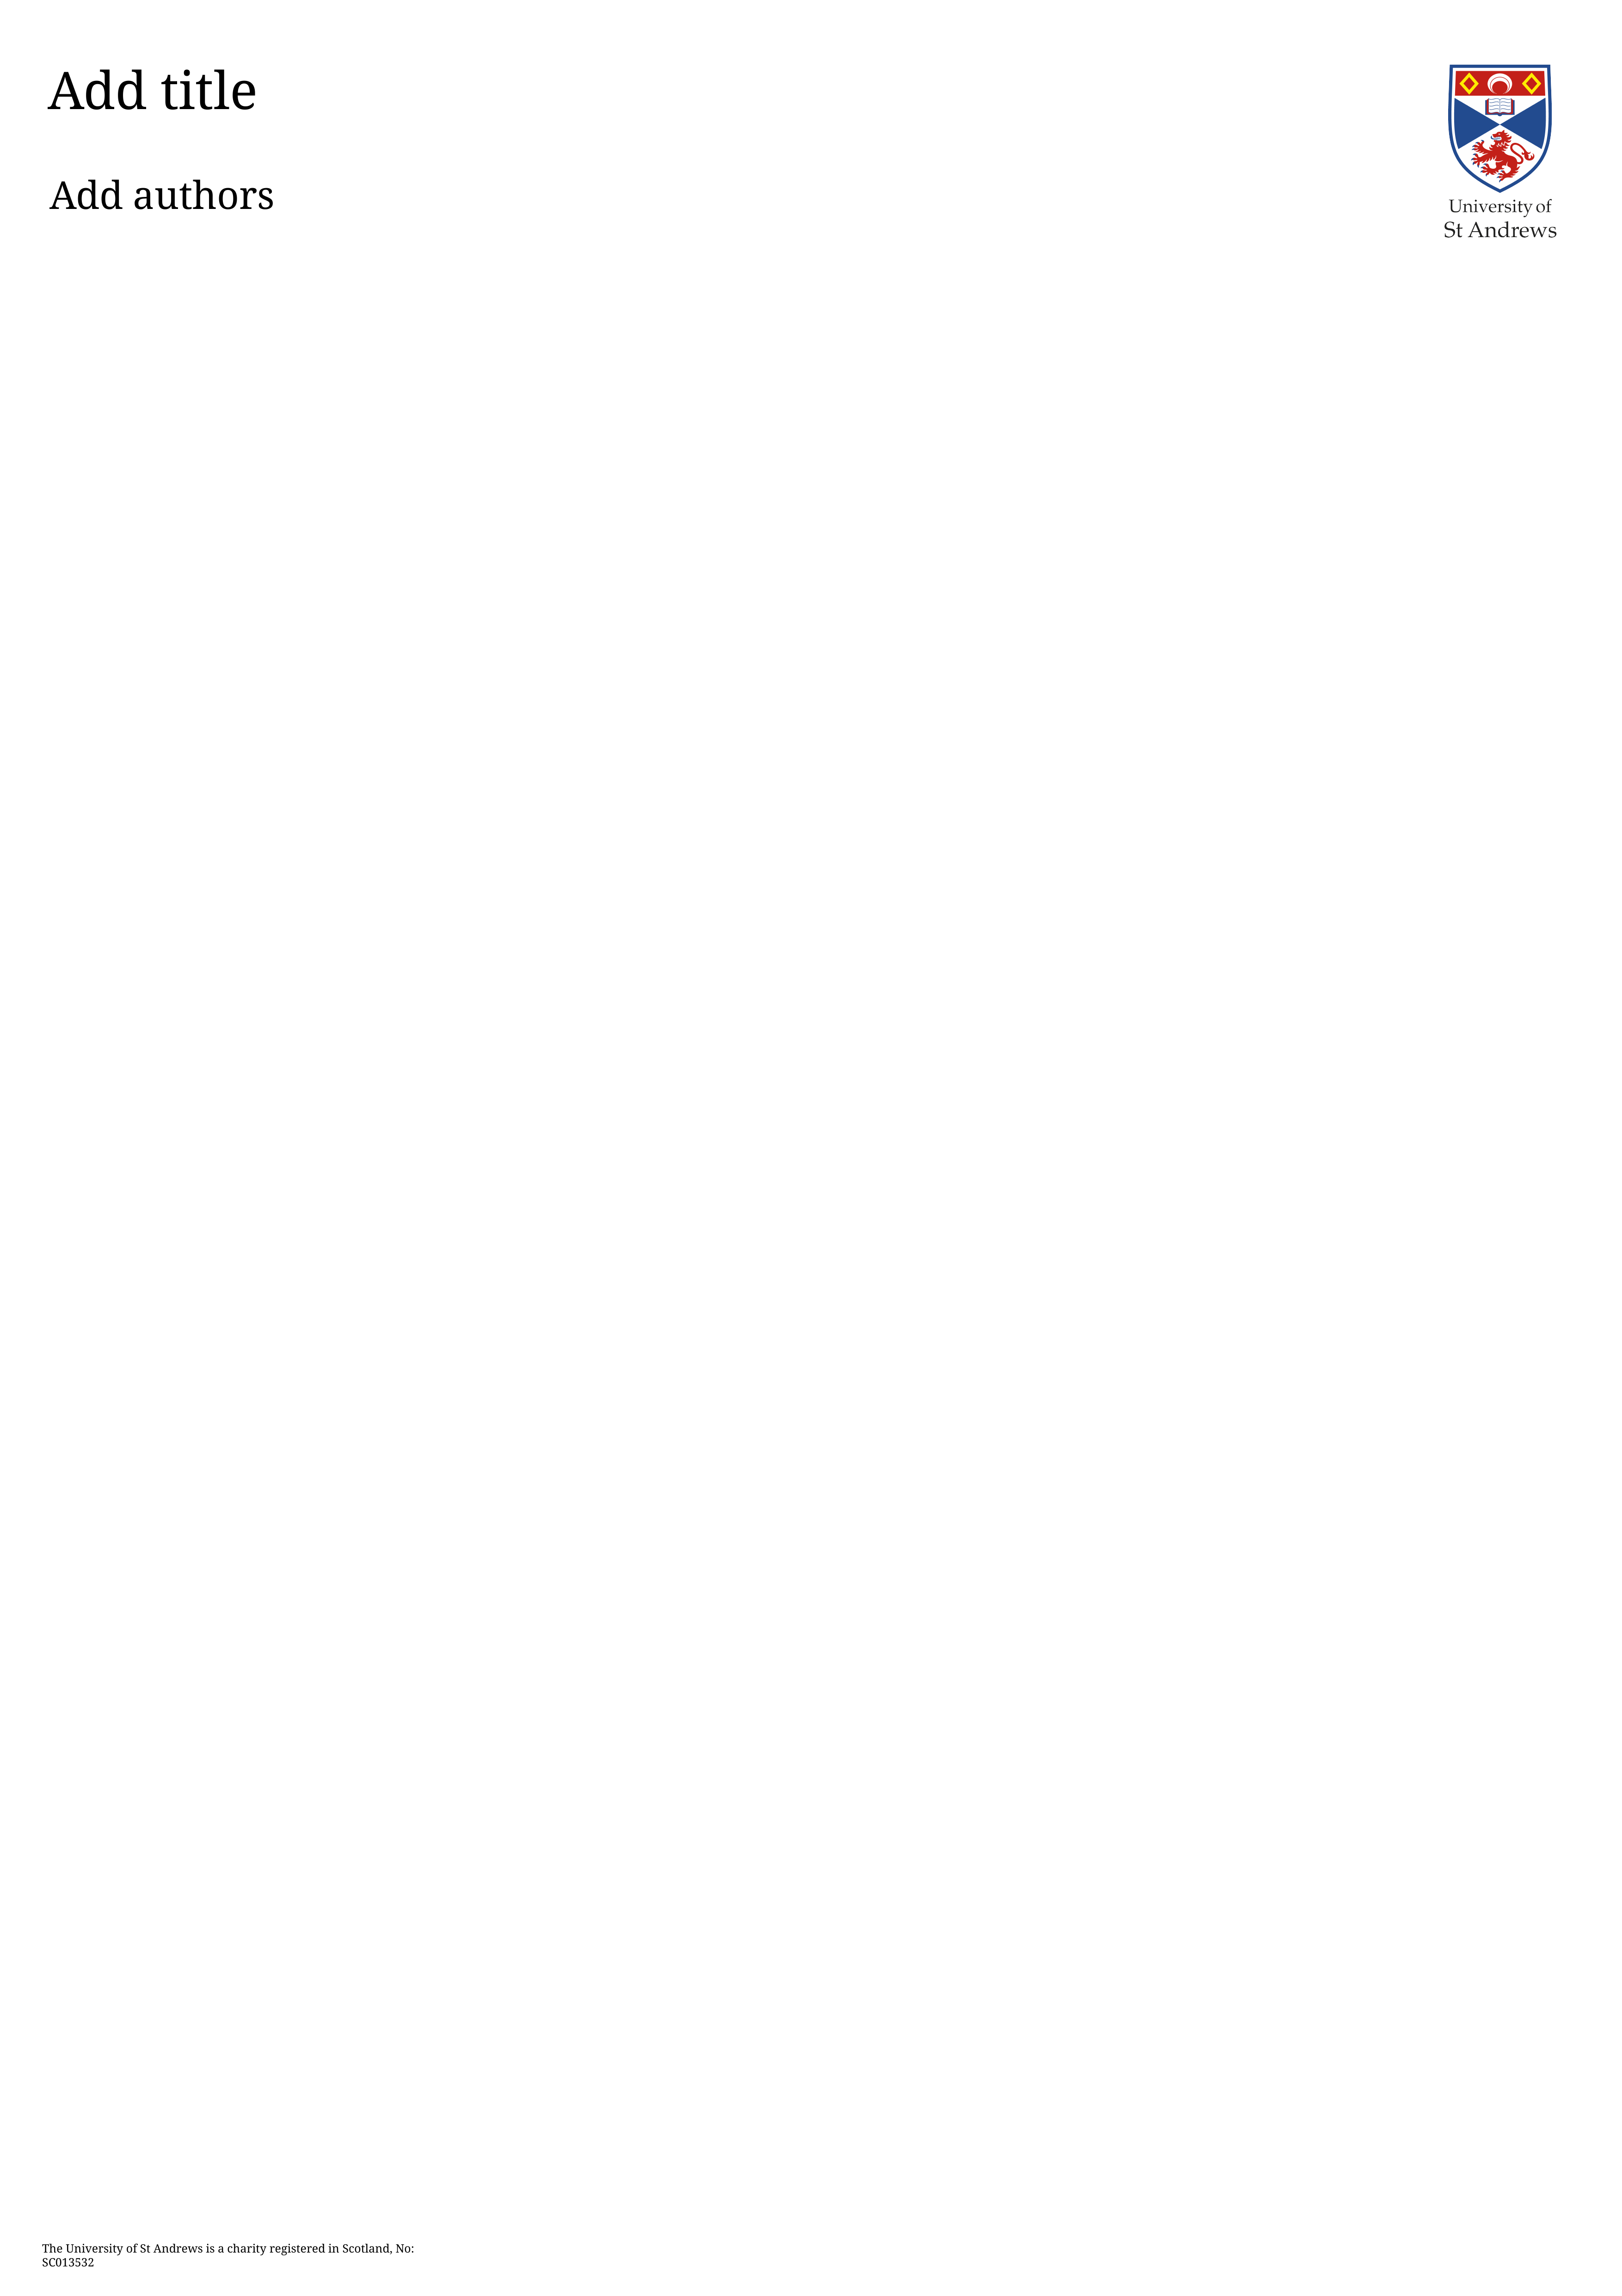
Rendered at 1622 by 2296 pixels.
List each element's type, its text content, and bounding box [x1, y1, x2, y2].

text_box Add title [41, 54, 1376, 123]
text_box Add authors [43, 167, 1378, 220]
text_box The University of St Andrews is a charity registered in Scotland, No: SC013532 [35, 2238, 454, 2273]
picture [1378, 0, 1622, 302]
